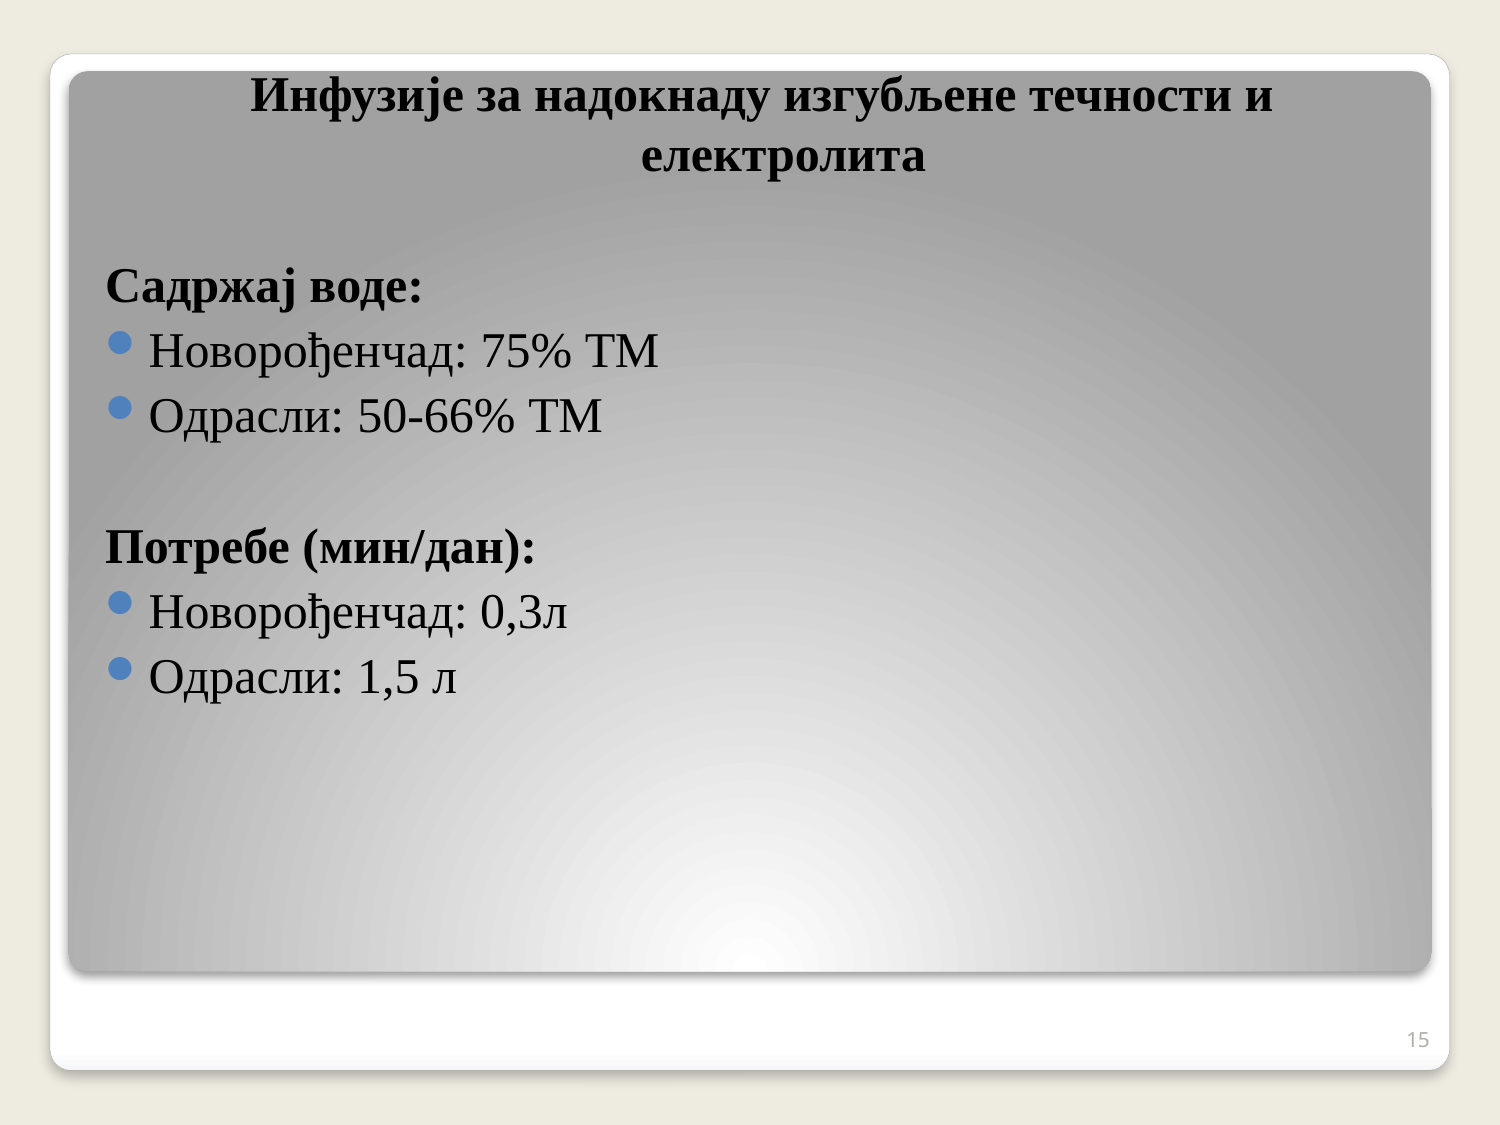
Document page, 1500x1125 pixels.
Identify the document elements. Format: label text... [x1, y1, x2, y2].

slide_number 15 [1369, 1002, 1445, 1063]
list Инфузије за надокнаду изгубљене течности и електролита Садржај воде: Новорођенчад: 75% ТМ Одрасли: 50-66% ТМ Потребе (мин/дан): Новорођенчад: 0,3л Одрасли: 1,5 л [75, 46, 1434, 1051]
